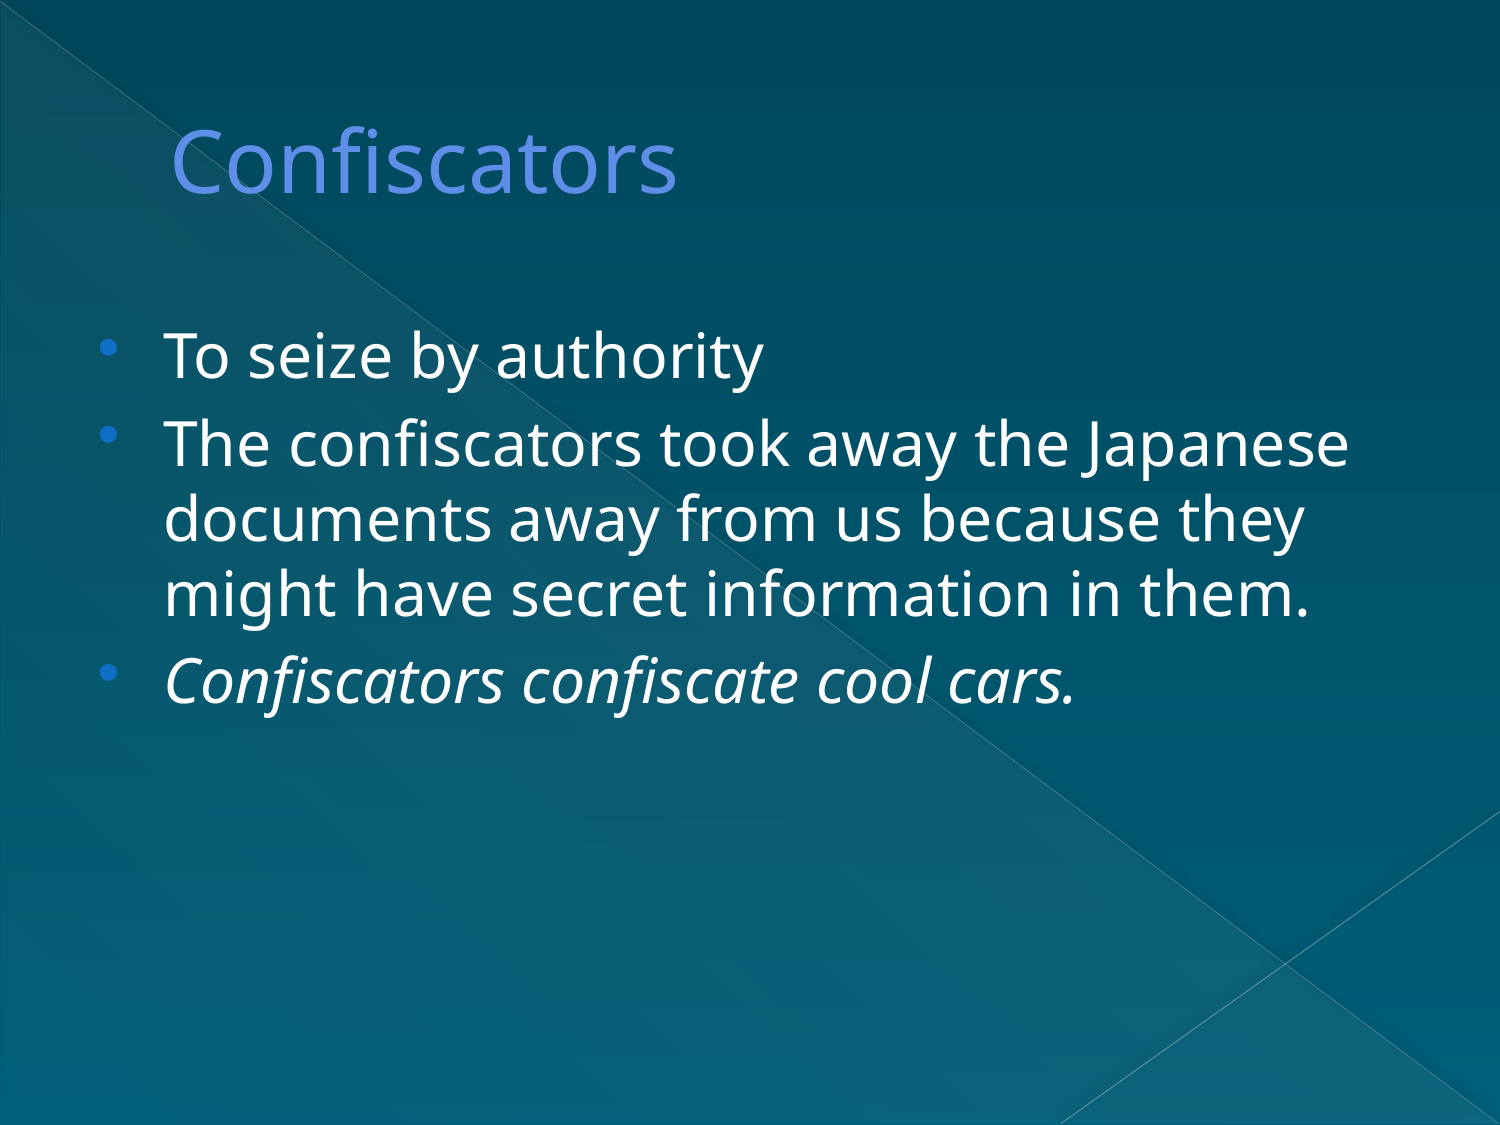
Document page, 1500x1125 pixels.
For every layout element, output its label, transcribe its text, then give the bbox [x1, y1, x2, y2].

title Confiscators [75, 43, 1425, 274]
list To seize by authority The confiscators took away the Japanese documents away from us because they might have secret information in them. Confiscators confiscate cool cars. [75, 308, 1425, 1059]
